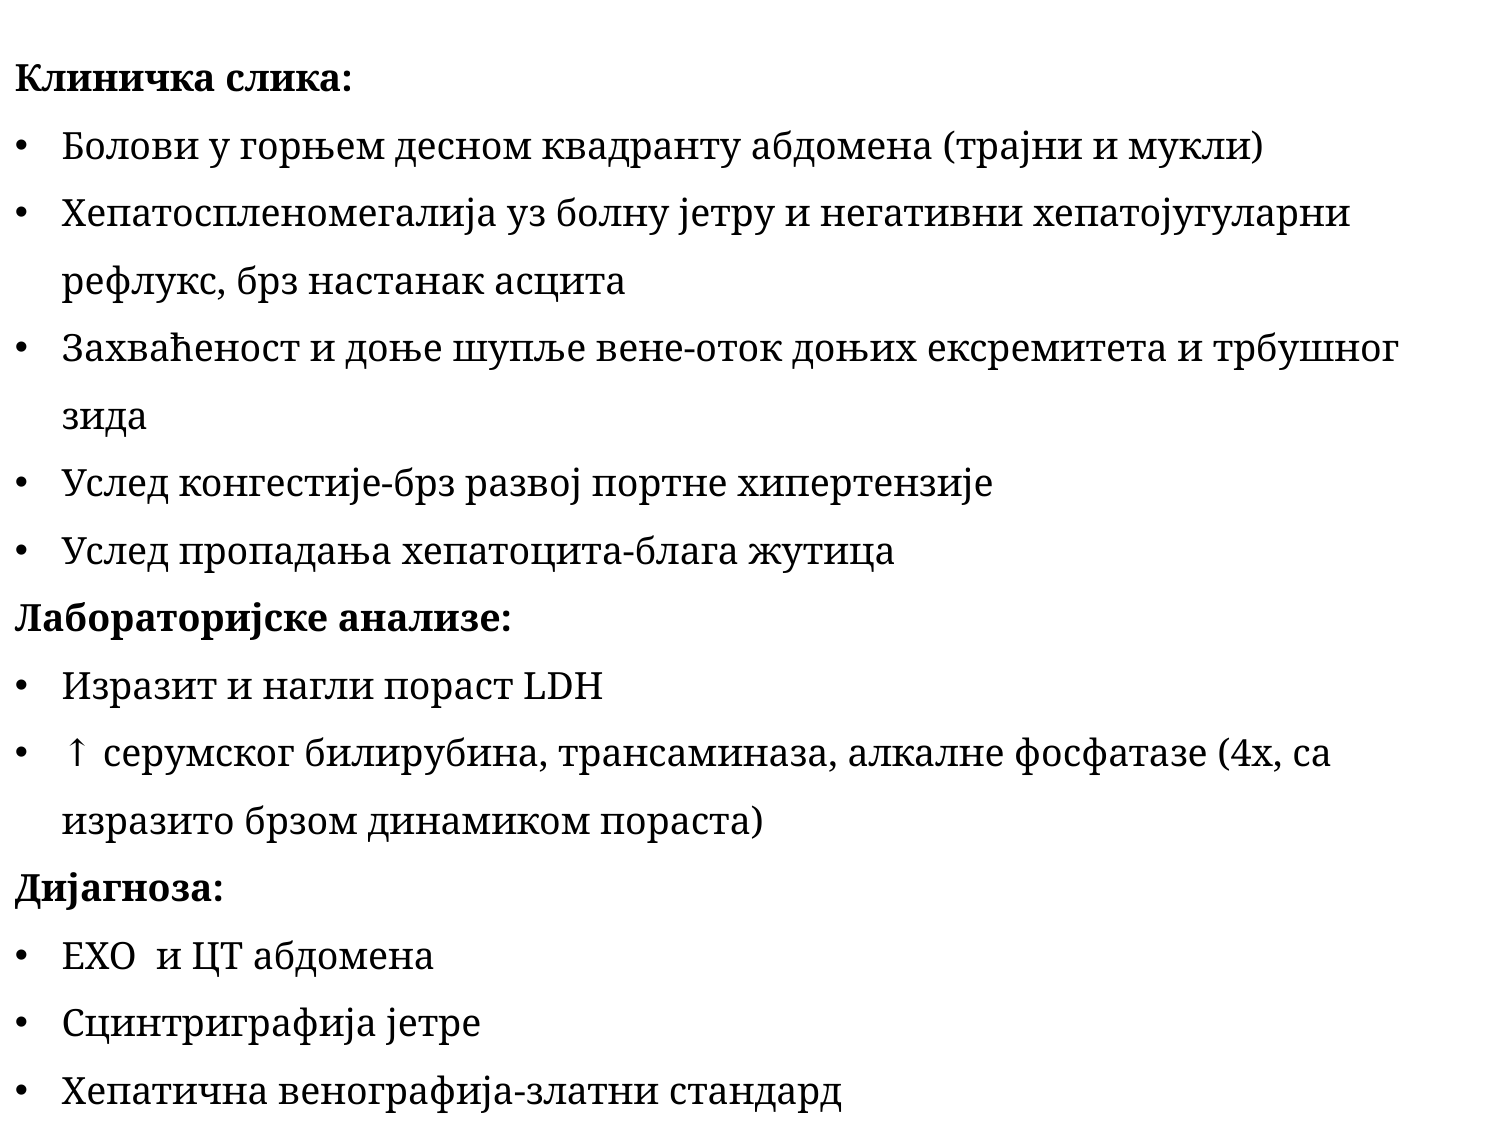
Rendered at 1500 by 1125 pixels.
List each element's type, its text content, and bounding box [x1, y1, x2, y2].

text_box Клиничка слика: Болови у горњем десном квадранту абдомена (трајни и мукли) Хепатоспленомегалија уз болну јетру и негативни хепатојугуларни рефлукс, брз настанак асцита Захваћеност и доње шупље вене-оток доњих ексремитета и трбушног зида Услед конгестије-брз развој портне хипертензије Услед пропадања хепатоцита-блага жутица Лабораторијске анализе: Изразит и нагли пораст LDH ↑ серумског билирубина, трансаминаза, алкалне фосфатазе (4x, са изразито брзом динамиком пораста) Дијагноза: ЕХО и ЦТ абдомена Сцинтриграфија јетре Хепатична венографија-златни стандард Биопсија јетре [0, 24, 1438, 1125]
